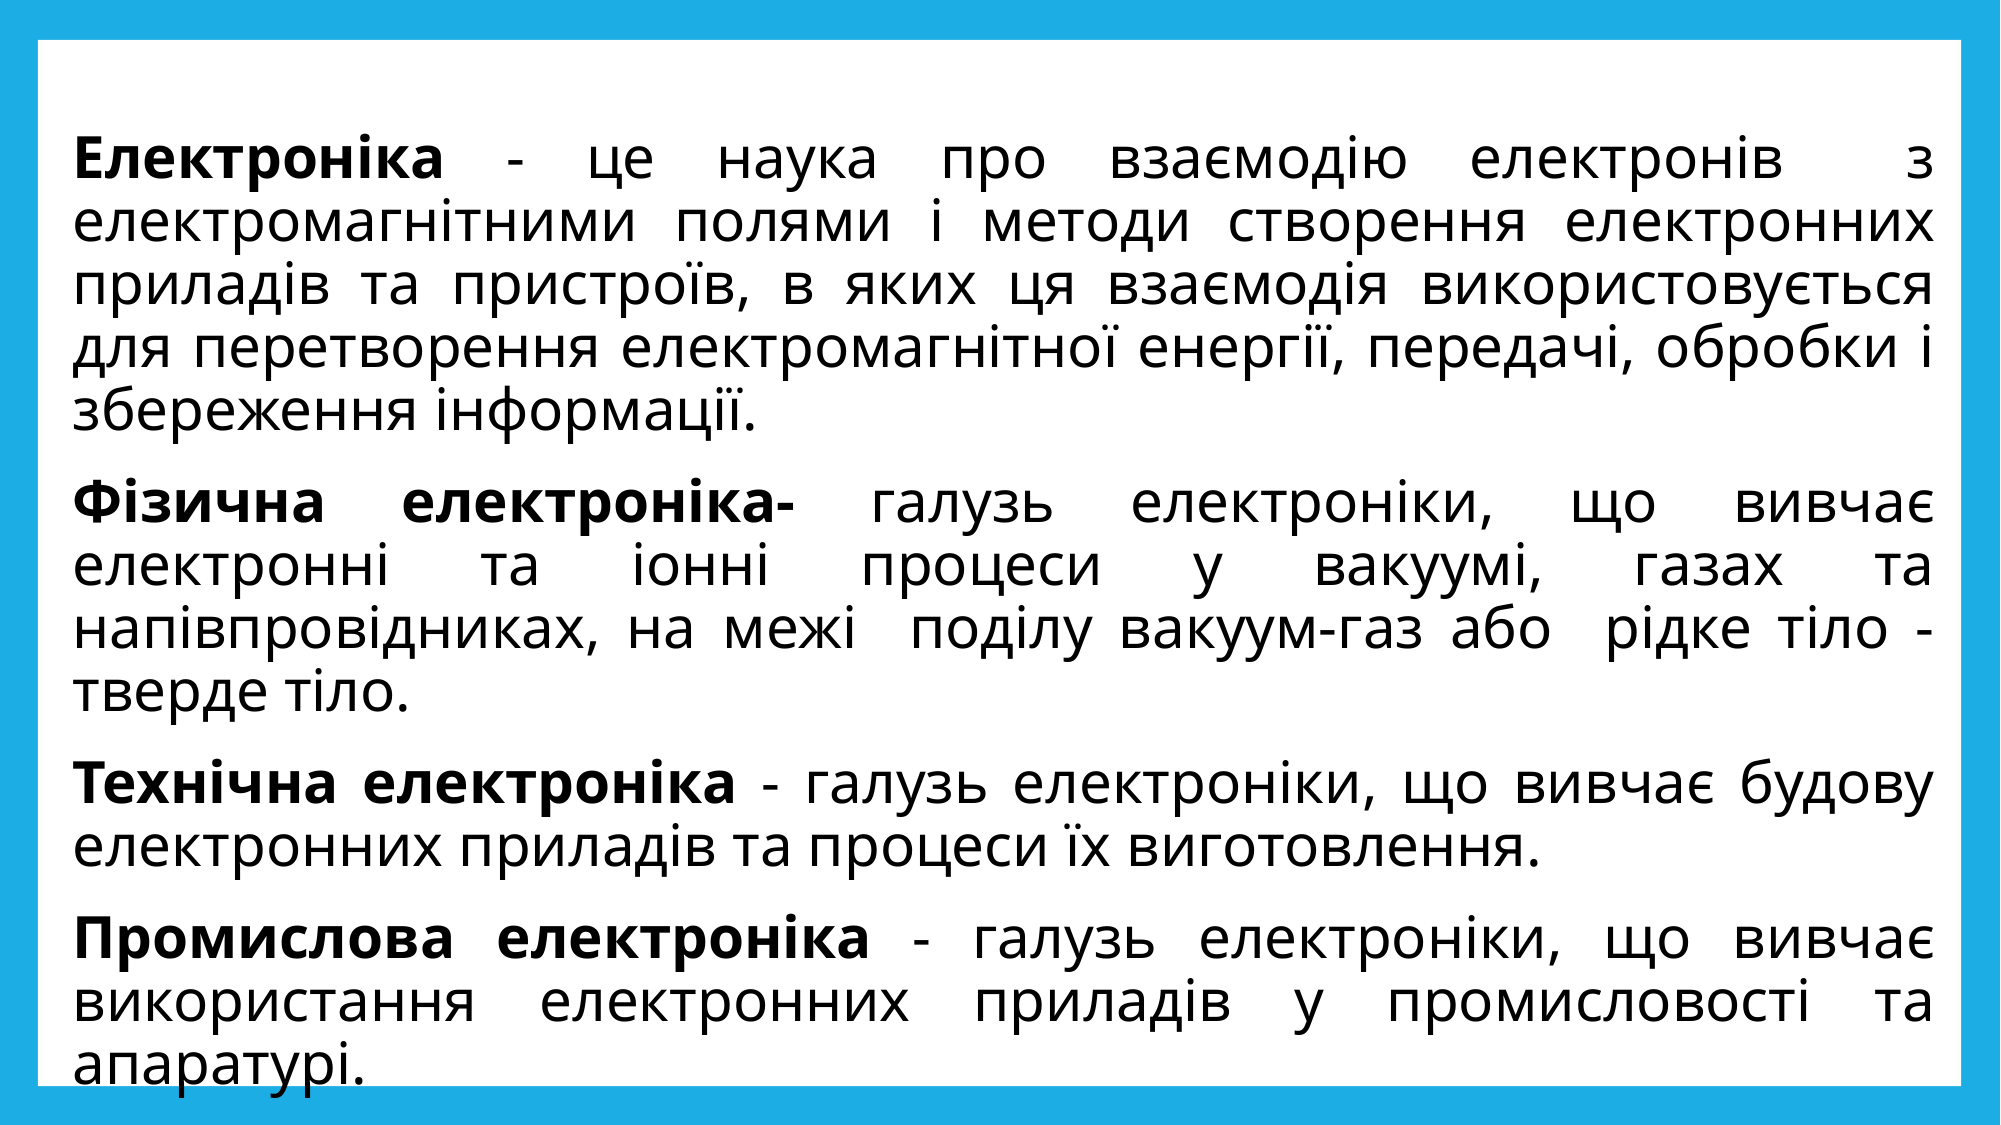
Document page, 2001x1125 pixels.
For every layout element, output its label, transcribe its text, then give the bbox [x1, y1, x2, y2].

list Електроніка - це наука про взаємодію електронів з електромагнітними полями і методи створення електронних приладів та пристроїв, в яких ця взаємодія використовується для перетворення електромагнітної енергії, передачі, обробки і збереження інформації. Фізична електроніка- галузь електроніки, що вивчає електронні та іонні процеси у вакуумі, газах та напівпровідниках, на межі поділу вакуум-газ або рідке тіло - тверде тіло. Технічна електроніка - галузь електроніки, що вивчає будову електронних приладів та процеси їх виготовлення. Промислова електроніка - галузь електроніки, що вивчає використання електронних приладів у промисловості та апаратурі. [50, 121, 1950, 1095]
